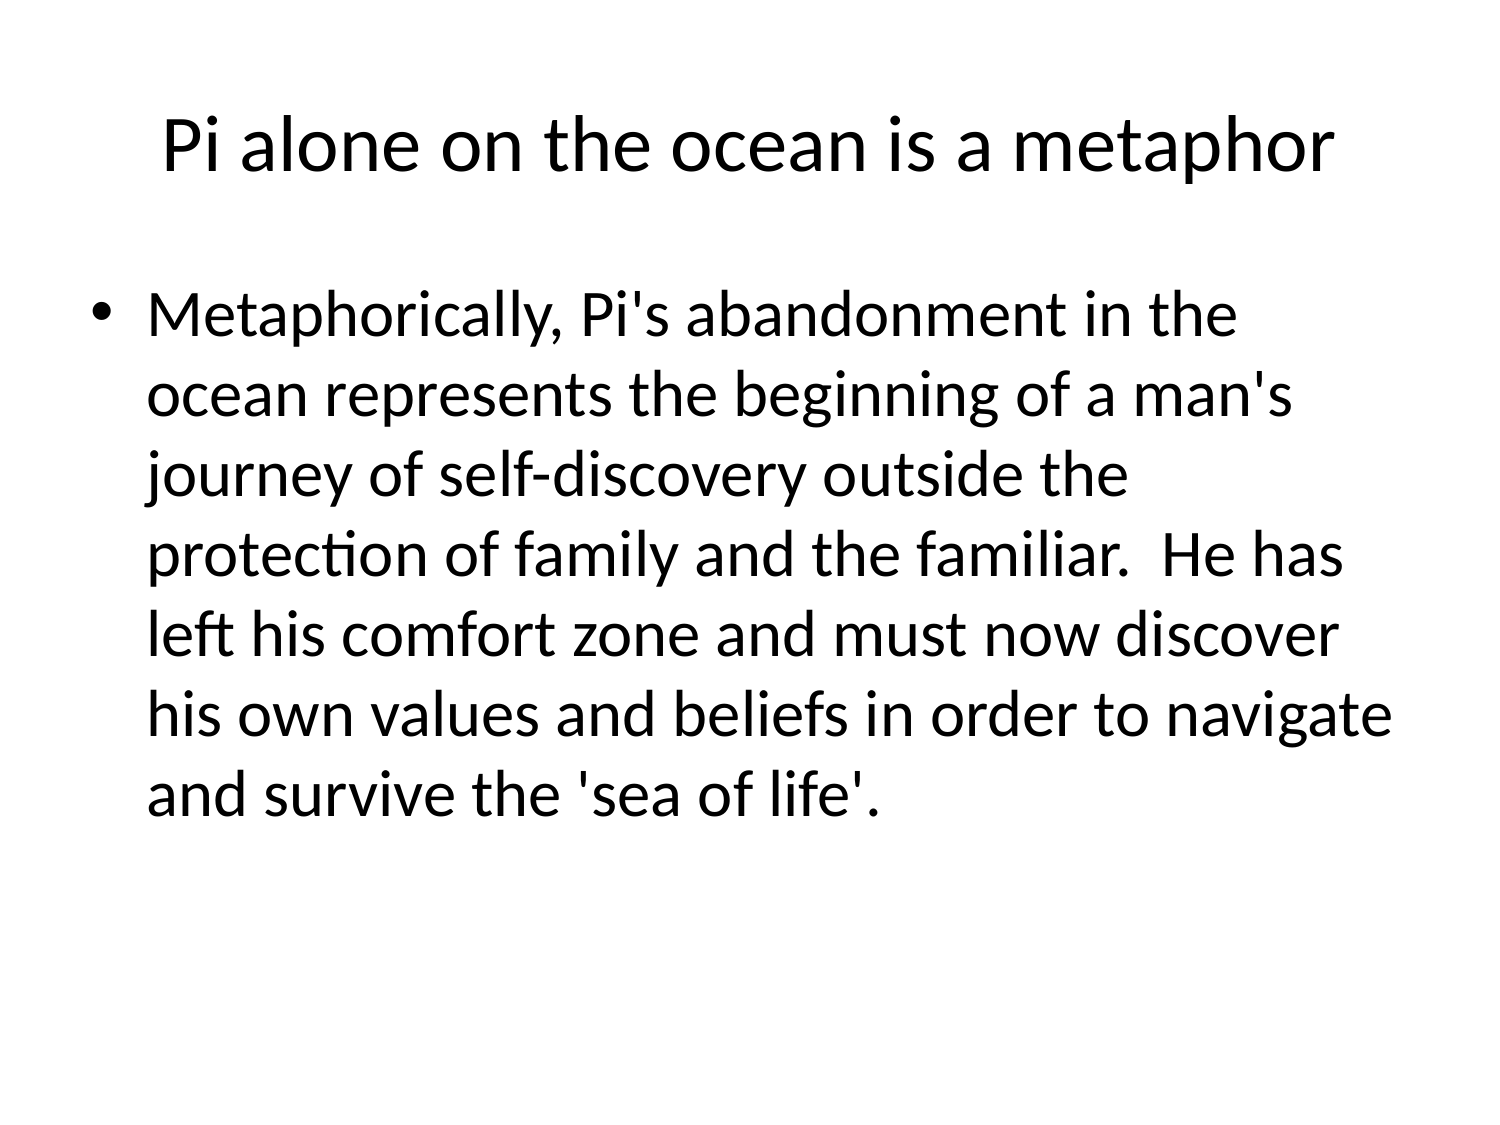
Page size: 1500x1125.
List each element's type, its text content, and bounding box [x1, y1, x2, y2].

list Metaphorically, Pi's abandonment in the ocean represents the beginning of a man's journey of self-discovery outside the protection of family and the familiar. He has left his comfort zone and must now discover his own values and beliefs in order to navigate and survive the 'sea of life'. [75, 262, 1425, 1005]
title Pi alone on the ocean is a metaphor [75, 45, 1425, 233]
